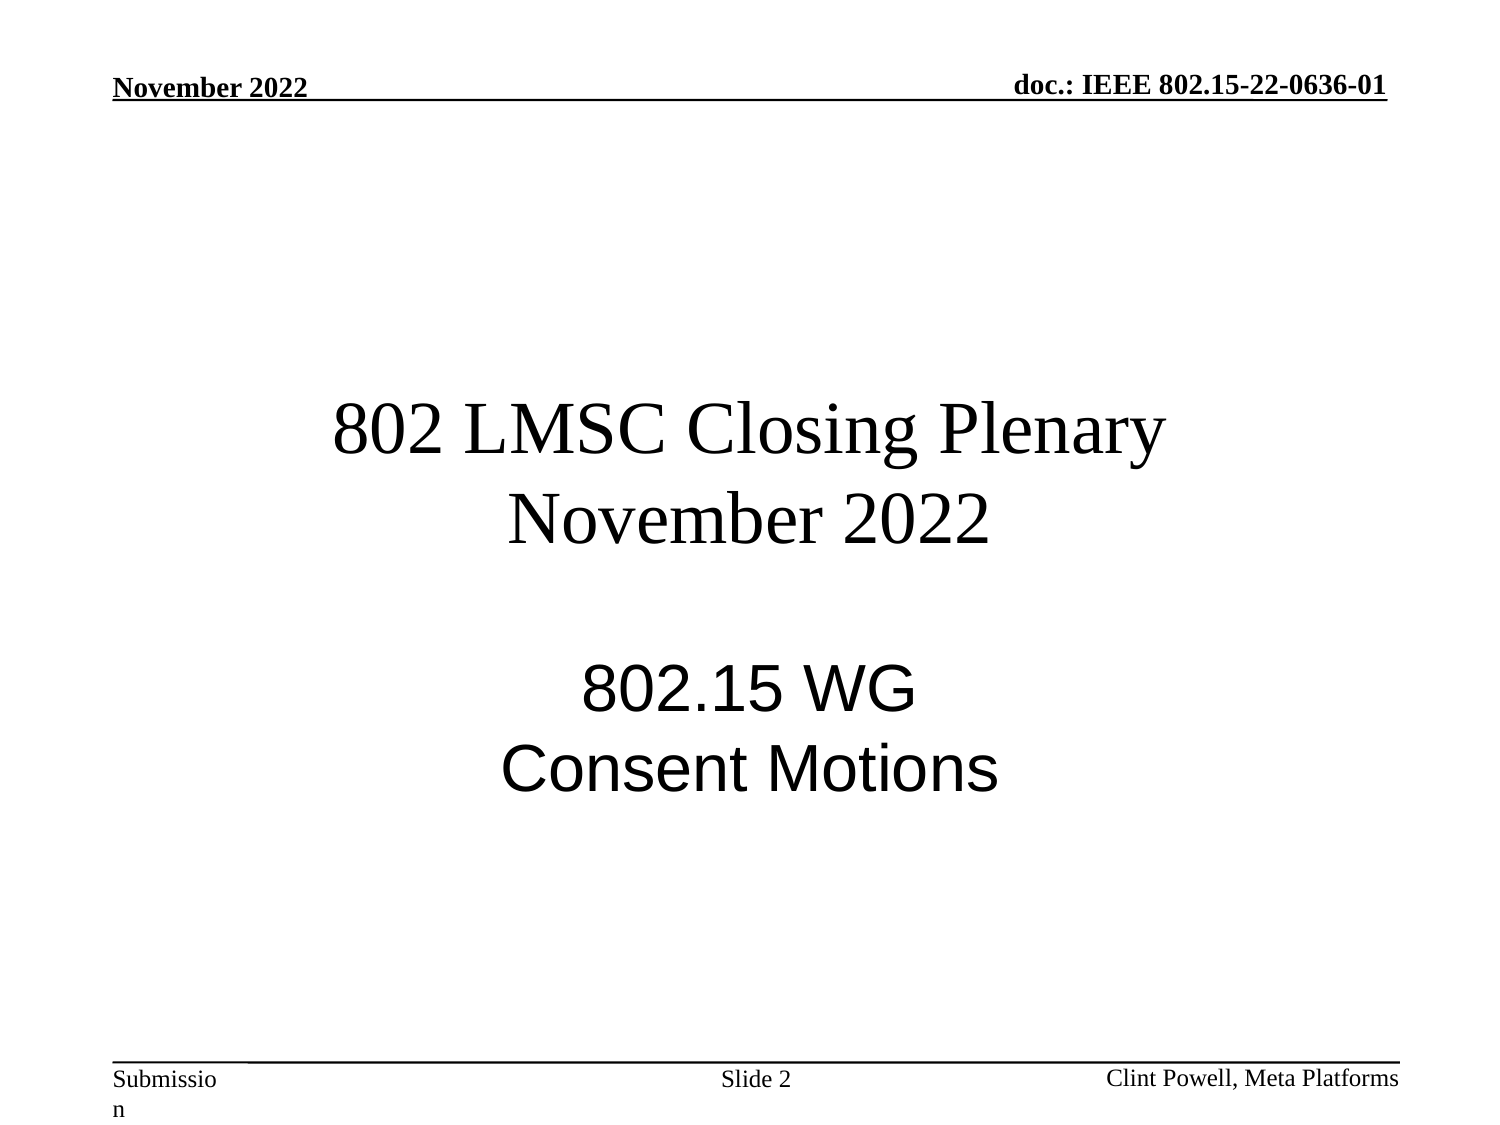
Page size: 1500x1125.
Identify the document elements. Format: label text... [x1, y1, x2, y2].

title 802 LMSC Closing Plenary November 2022 [112, 375, 1388, 563]
slide_number Slide 2 [712, 1062, 800, 1093]
subtitle 802.15 WG Consent Motions [225, 637, 1275, 925]
